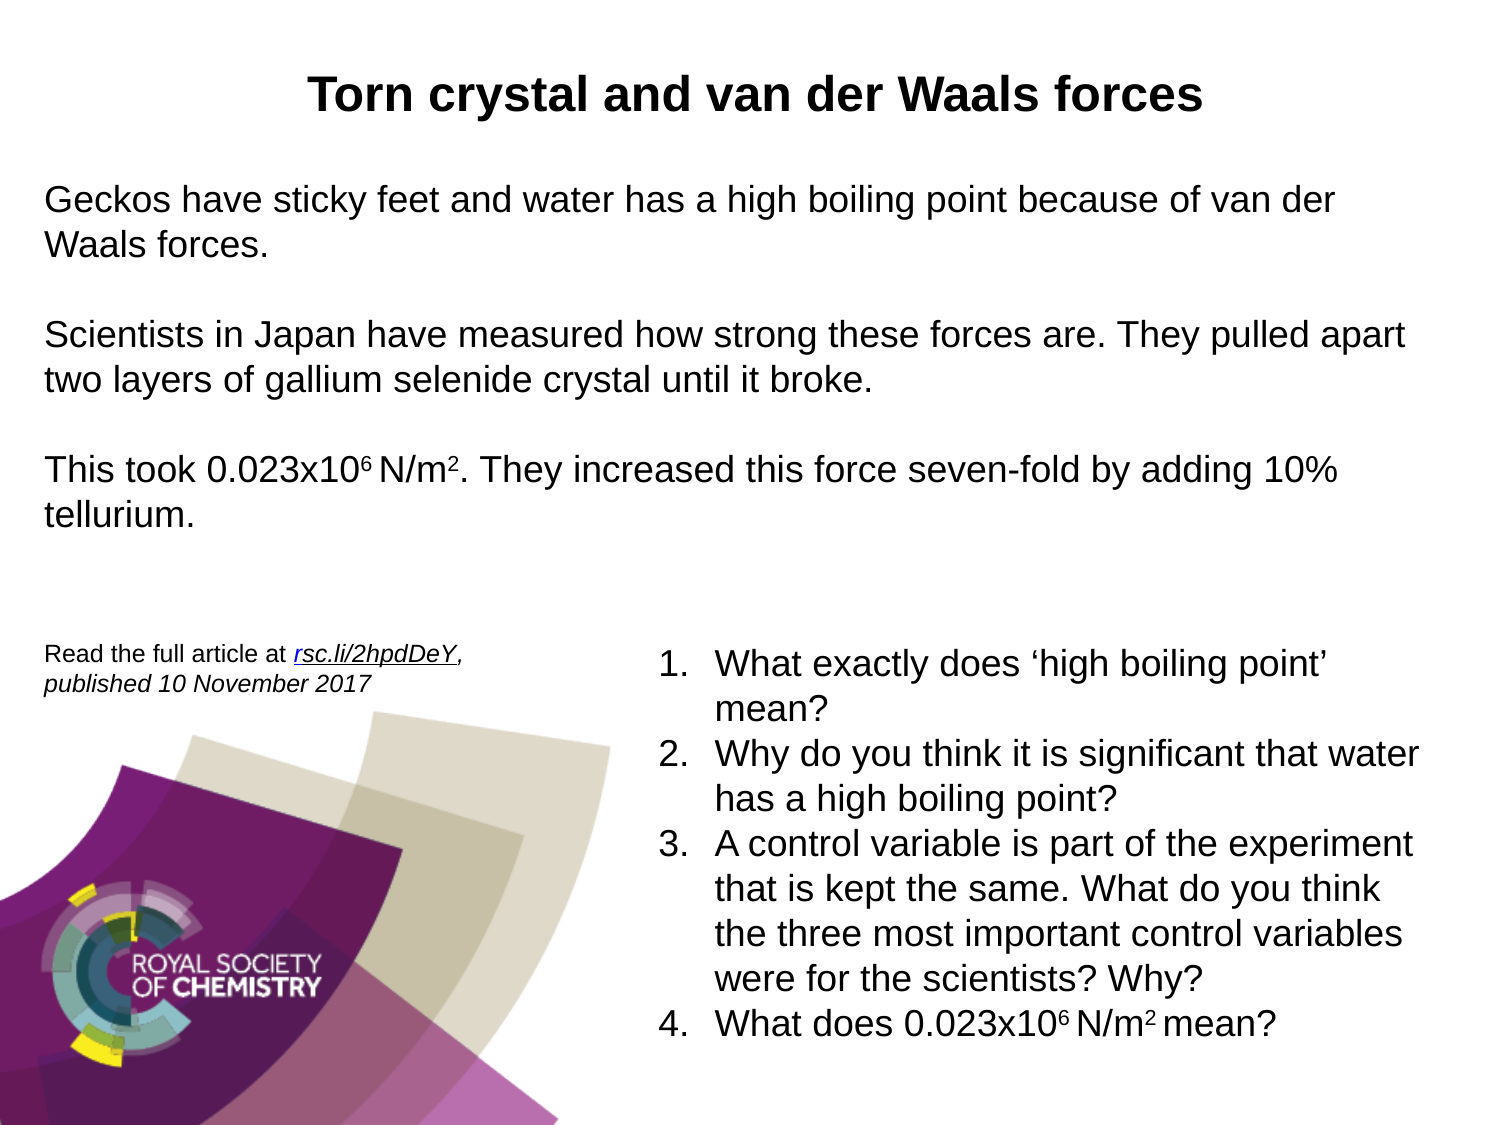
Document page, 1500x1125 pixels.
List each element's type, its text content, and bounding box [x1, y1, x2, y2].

text_box Read the full article at rsc.li/2hpdDeY, published 10 November 2017 [29, 630, 502, 735]
text_box Torn crystal and van der Waals forces [218, 54, 1294, 130]
text_box Geckos have sticky feet and water has a high boiling point because of van der Waals forces. Scientists in Japan have measured how strong these forces are. They pulled apart two layers of gallium selenide crystal until it broke. This took 0.023x106 N/m2. They increased this force seven-fold by adding 10% tellurium. [29, 168, 1459, 543]
text_box What exactly does ‘high boiling point’ mean? Why do you think it is significant that water has a high boiling point? A control variable is part of the experiment that is kept the same. What do you think the three most important control variables were for the scientists? Why? What does 0.023x106 N/m2 mean? [643, 631, 1441, 1052]
picture [0, 3, 1500, 1125]
